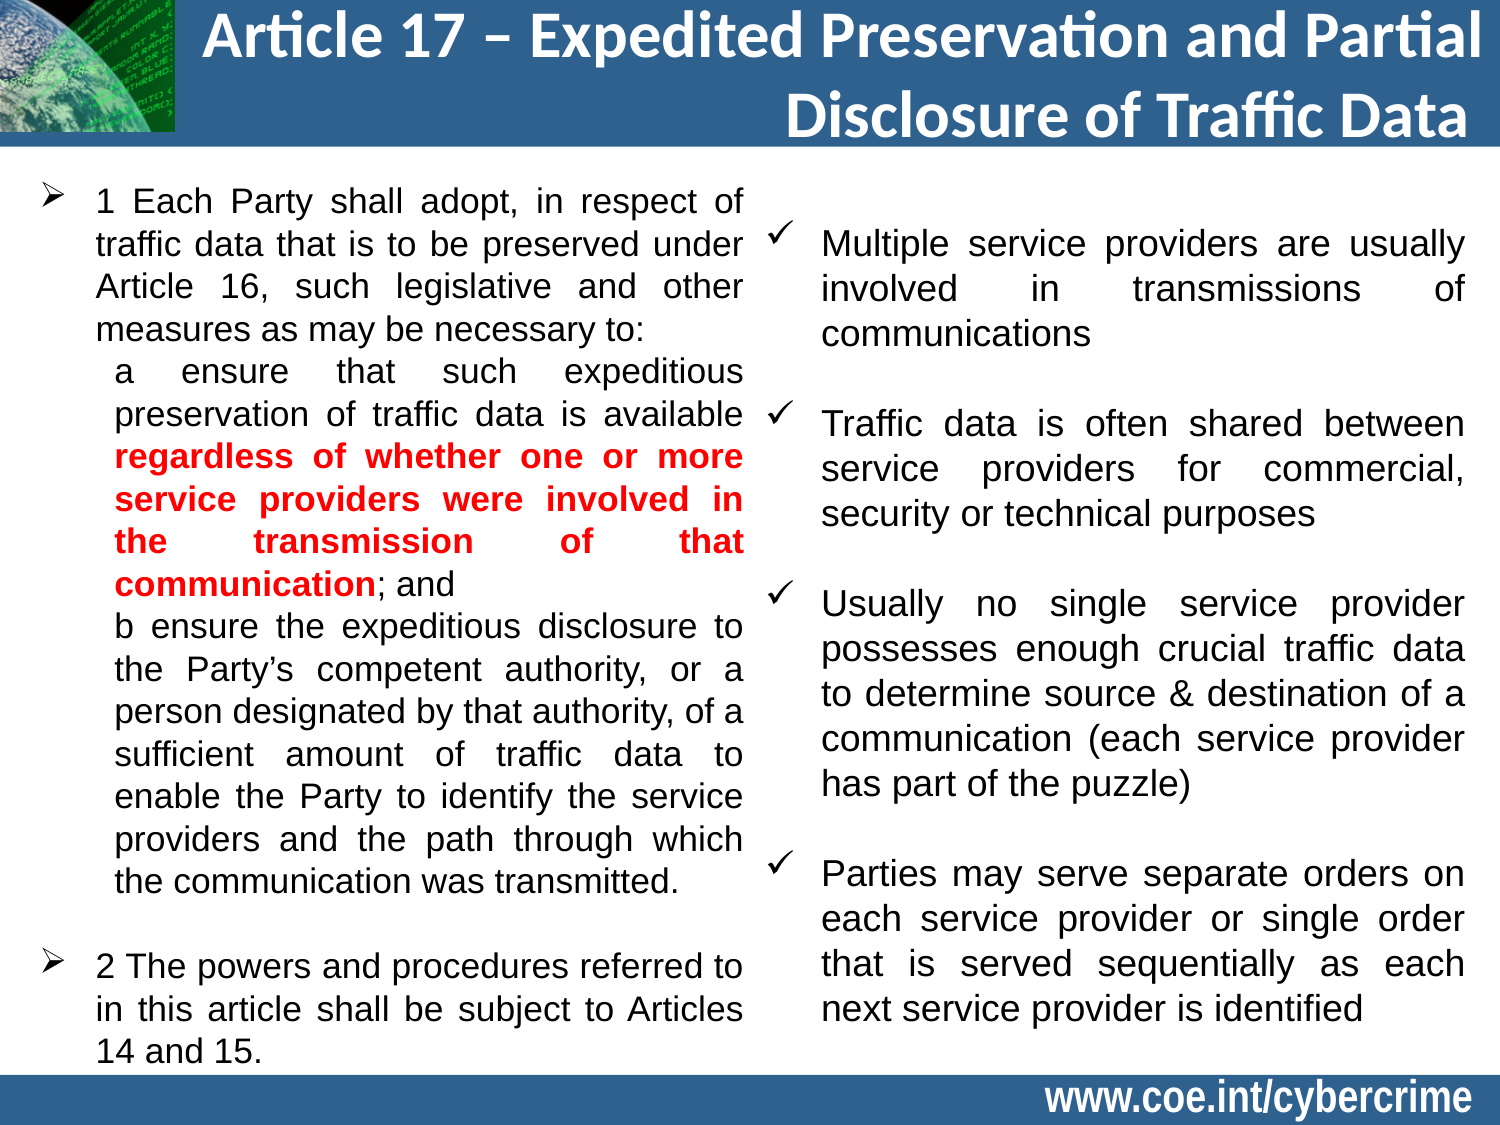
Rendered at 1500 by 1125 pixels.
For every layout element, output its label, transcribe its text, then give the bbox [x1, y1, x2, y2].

text_box Multiple service providers are usually involved in transmissions of communications Traffic data is often shared between service providers for commercial, security or technical purposes Usually no single service provider possesses enough crucial traffic data to determine source & destination of a communication (each service provider has part of the puzzle) Parties may serve separate orders on each service provider or single order that is served sequentially as each next service provider is identified [749, 211, 1480, 1036]
text_box www.coe.int/cybercrime [1030, 1059, 1500, 1125]
text_box [0, 1073, 1030, 1125]
text_box 1 Each Party shall adopt, in respect of traffic data that is to be preserved under Article 16, such legislative and other measures as may be necessary to: a ensure that such expeditious preservation of traffic data is available regardless of whether one or more service providers were involved in the transmission of that communication; and b ensure the expeditious disclosure to the Party’s competent authority, or a person designated by that authority, of a sufficient amount of traffic data to enable the Party to identify the service providers and the path through which the communication was transmitted. 2 The powers and procedures referred to in this article shall be subject to Articles 14 and 15. [24, 170, 759, 1079]
text_box Article 17 – Expedited Preservation and Partial Disclosure of Traffic Data [0, 0, 1500, 149]
picture [0, 0, 175, 132]
